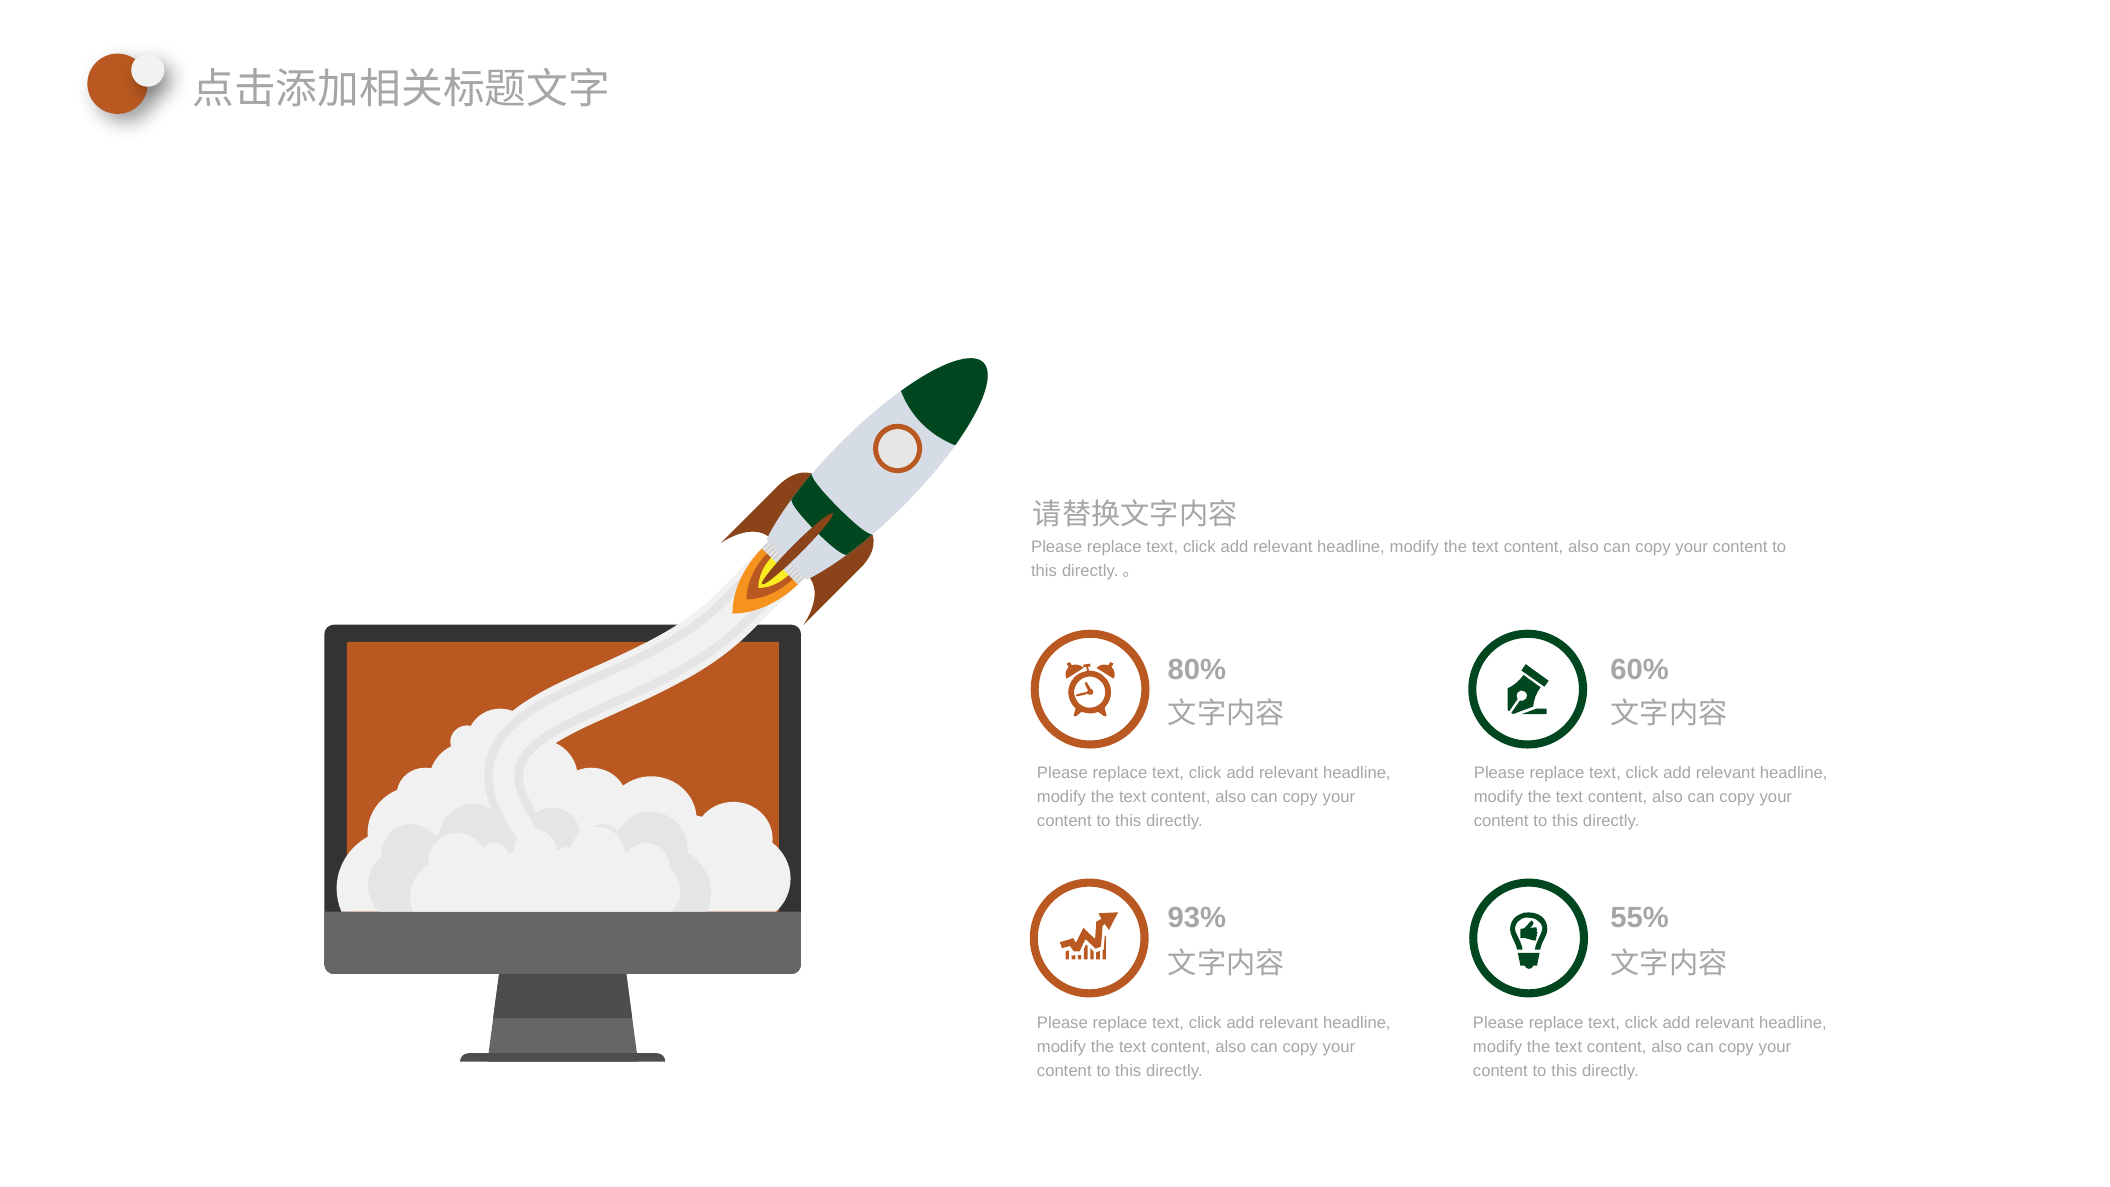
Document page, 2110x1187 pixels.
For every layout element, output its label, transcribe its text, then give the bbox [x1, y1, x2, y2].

text_box Please replace text, click add relevant headline, modify the text content, also can copy your content to this directly. [1459, 750, 1853, 837]
text_box [1059, 912, 1119, 952]
text_box [130, 52, 166, 88]
text_box 93% [1152, 883, 1242, 941]
text_box [1468, 877, 1590, 999]
text_box 点击添加相关标题文字 [176, 53, 680, 114]
text_box 80% [1152, 636, 1242, 693]
text_box Please replace text, click add relevant headline, modify the text content, also can copy your content to this directly. [1022, 750, 1416, 837]
text_box [1090, 948, 1094, 960]
text_box [1028, 877, 1150, 999]
text_box [1102, 935, 1106, 960]
text_box Please replace text, click add relevant headline, modify the text content, also can copy your content to this directly.。 [1016, 524, 1825, 588]
text_box [1507, 664, 1549, 715]
text_box Please replace text, click add relevant headline, modify the text content, also can copy your content to this directly. [1022, 1000, 1416, 1087]
text_box Please replace text, click add relevant headline, modify the text content, also can copy your content to this directly. [1458, 1000, 1852, 1087]
text_box 文字内容 [1595, 680, 1743, 737]
text_box [1517, 952, 1540, 969]
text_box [324, 345, 1001, 1062]
text_box 文字内容 [1595, 930, 1743, 988]
text_box [1083, 944, 1088, 960]
text_box [1065, 950, 1069, 960]
text_box [1029, 628, 1151, 750]
text_box [1096, 662, 1115, 679]
text_box [1065, 662, 1111, 717]
text_box 60% [1595, 636, 1684, 693]
text_box 文字内容 [1153, 680, 1300, 737]
text_box [86, 52, 142, 115]
text_box [1510, 912, 1548, 950]
text_box [1467, 628, 1589, 750]
text_box [1096, 950, 1100, 960]
text_box 请替换文字内容 [1018, 481, 1253, 524]
text_box 文字内容 [1153, 930, 1300, 988]
text_box 55% [1595, 883, 1684, 941]
